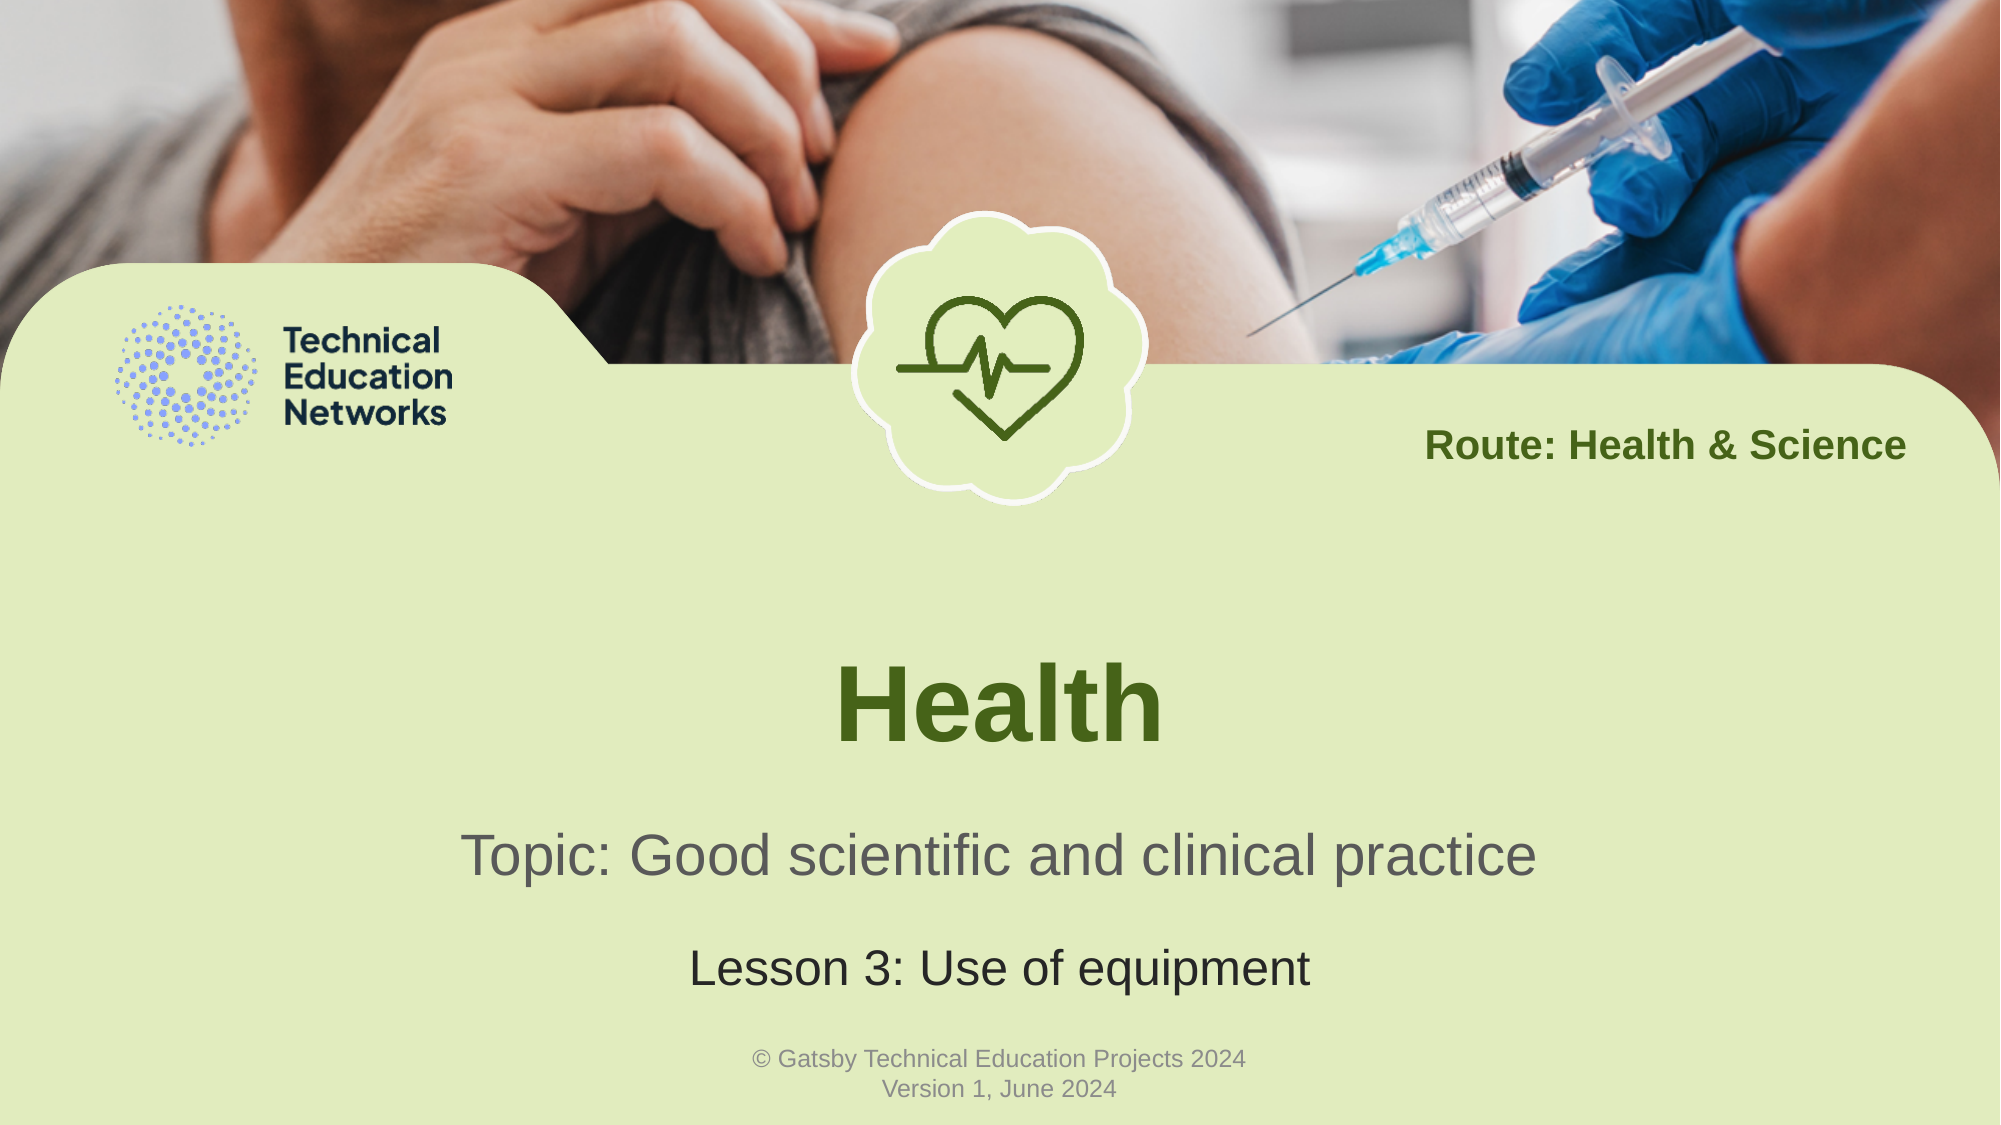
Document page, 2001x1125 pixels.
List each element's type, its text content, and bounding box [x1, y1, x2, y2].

list Route: Health & Science [999, 406, 1923, 494]
subtitle Topic: Good scientific and clinical practice [249, 804, 1750, 900]
picture [0, 0, 2000, 1125]
list Lesson 3: Use of equipment [249, 922, 1750, 998]
title Health [249, 629, 1750, 773]
